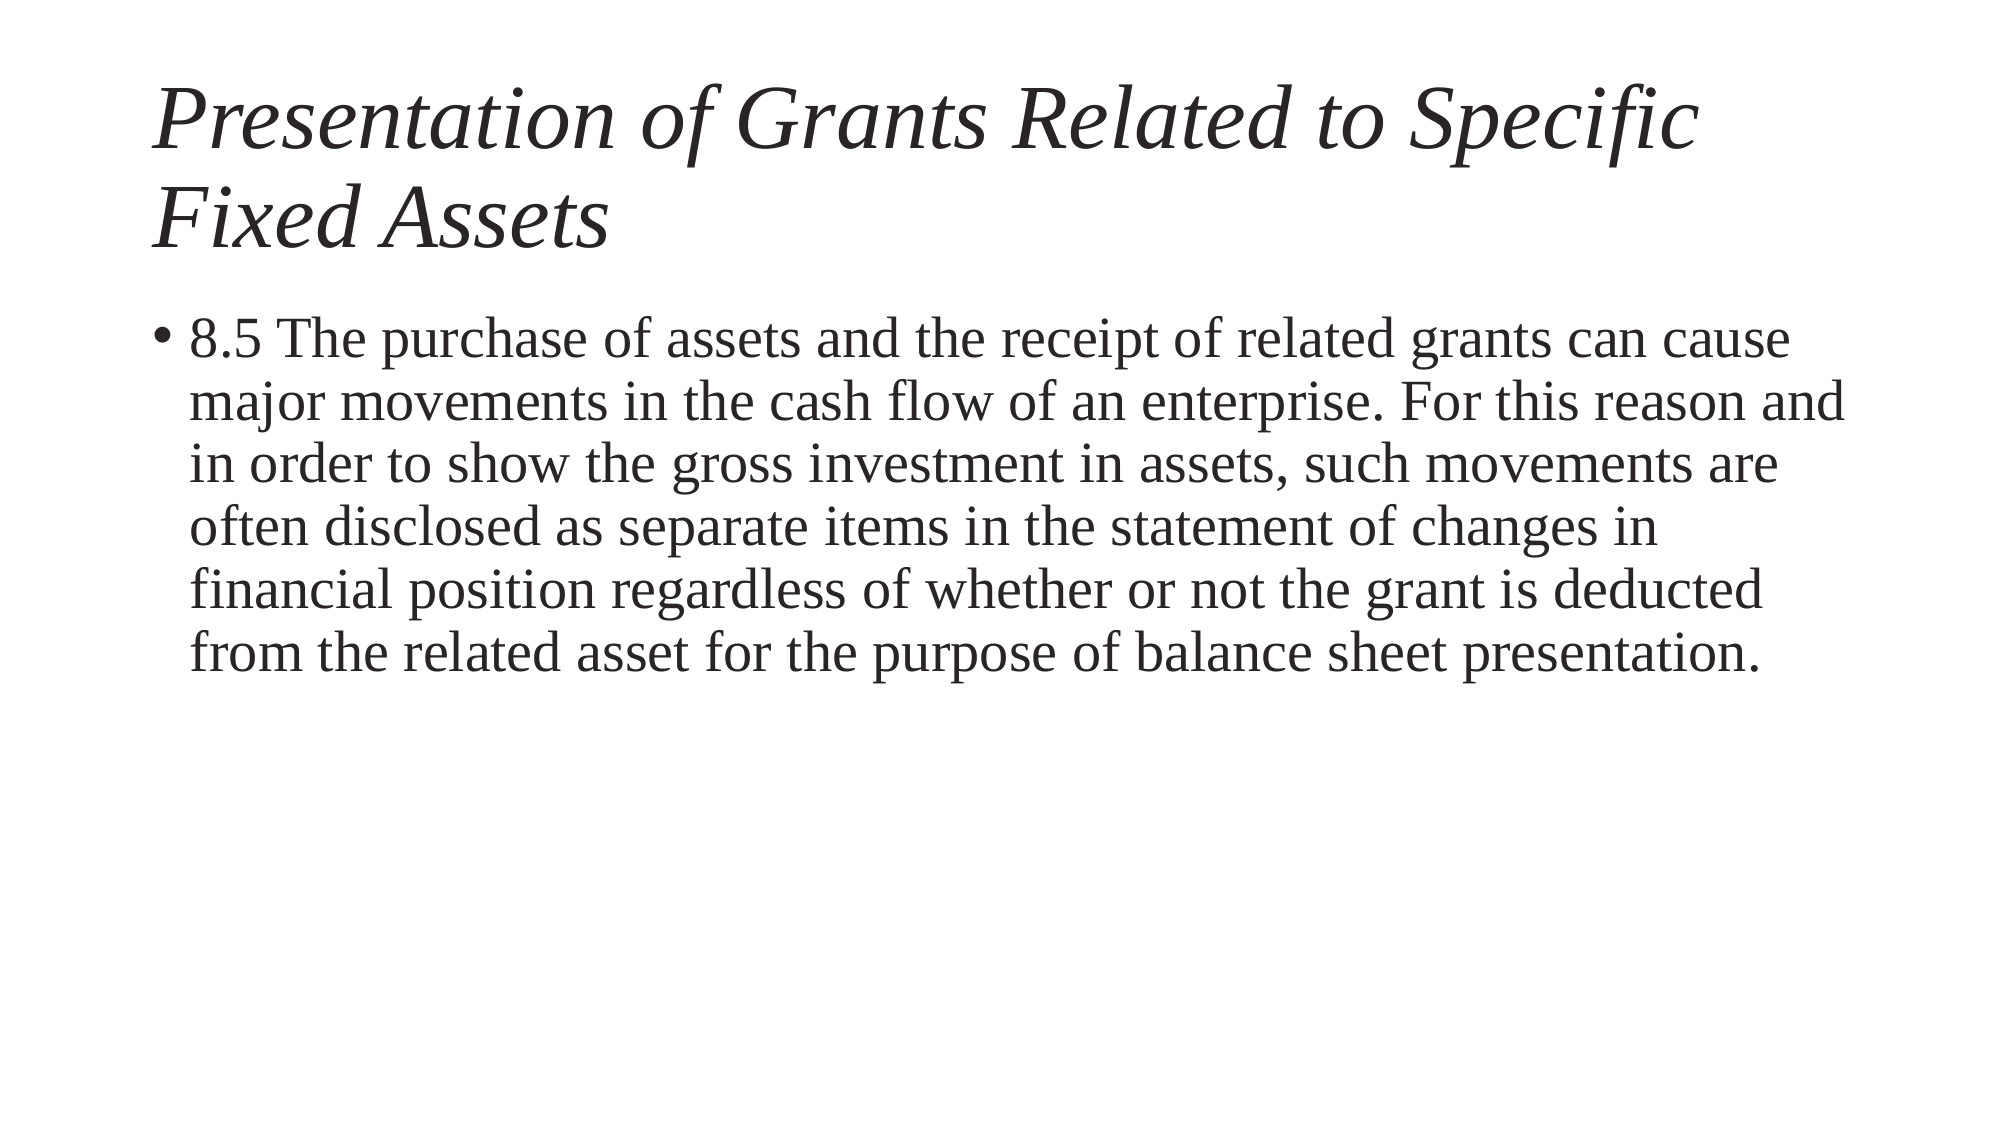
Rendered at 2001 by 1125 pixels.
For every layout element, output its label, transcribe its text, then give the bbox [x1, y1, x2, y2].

list 8.5 The purchase of assets and the receipt of related grants can cause major movements in the cash flow of an enterprise. For this reason and in order to show the gross investment in assets, such movements are often disclosed as separate items in the statement of changes in financial position regardless of whether or not the grant is deducted from the related asset for the purpose of balance sheet presentation. [137, 299, 1863, 1014]
title Presentation of Grants Related to Specific Fixed Assets [137, 59, 1863, 278]
